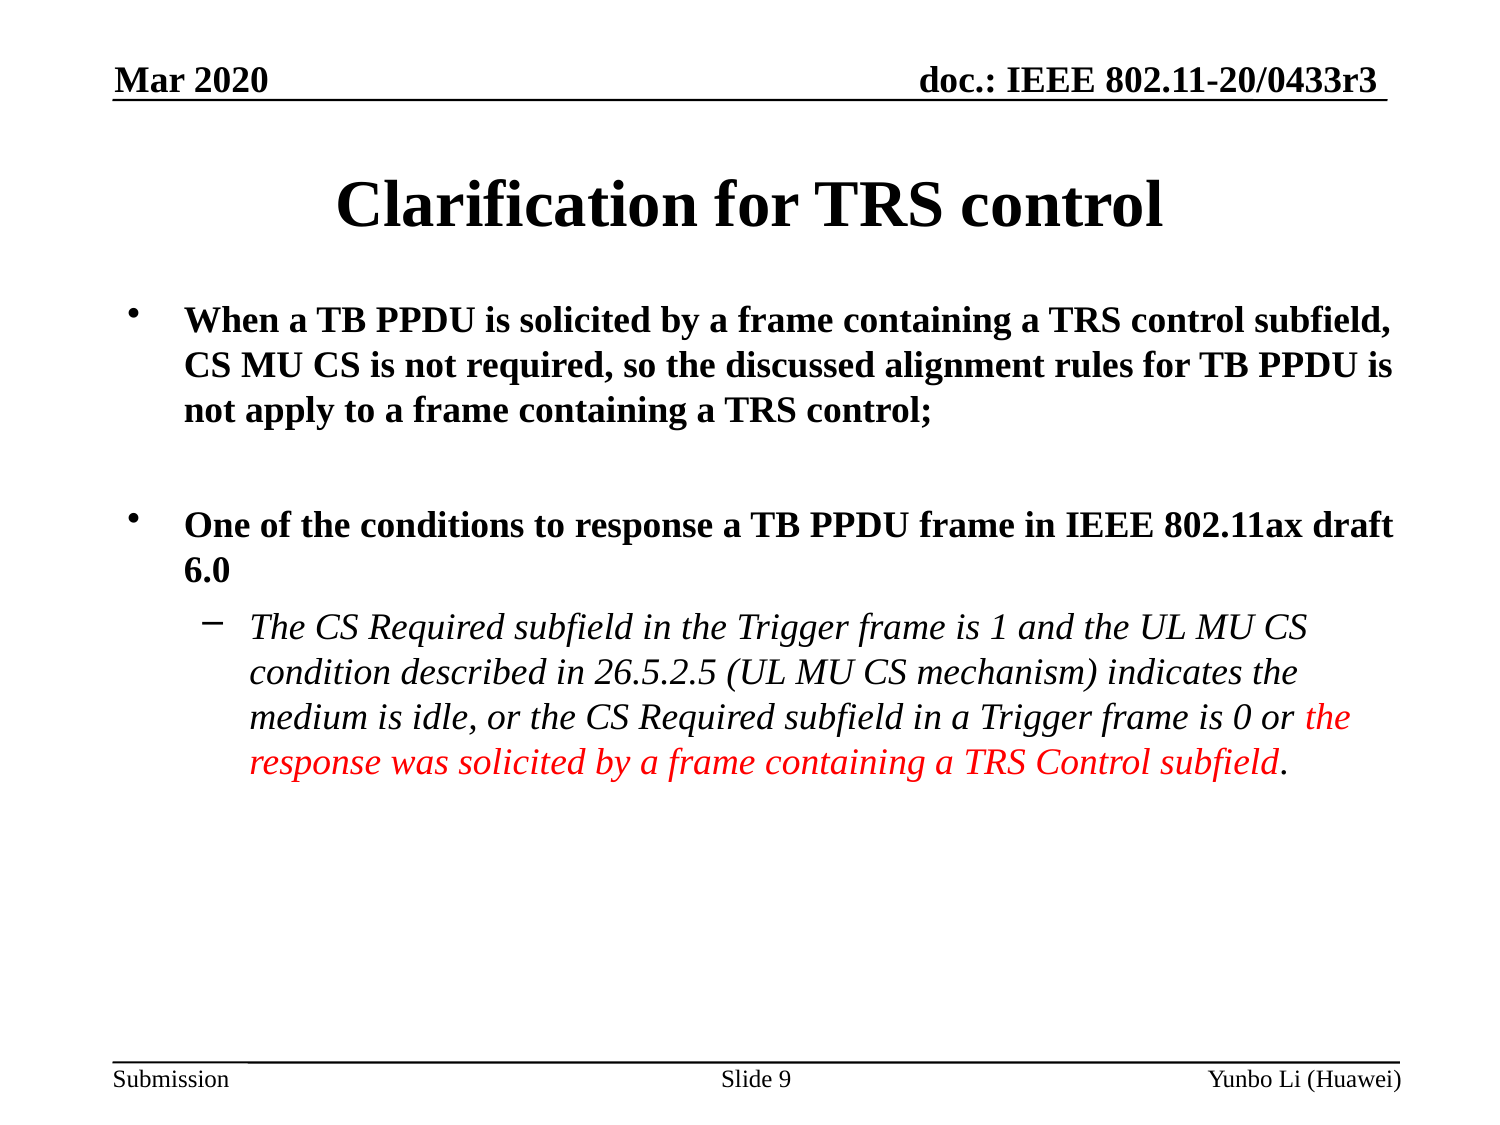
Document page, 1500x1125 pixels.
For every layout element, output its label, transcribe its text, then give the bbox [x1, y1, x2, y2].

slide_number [114, 54, 271, 101]
list When a TB PPDU is solicited by a frame containing a TRS control subfield, CS MU CS is not required, so the discussed alignment rules for TB PPDU is not apply to a frame containing a TRS control; One of the conditions to response a TB PPDU frame in IEEE 802.11ax draft 6.0 The CS Required subfield in the Trigger frame is 1 and the UL MU CS condition described in 26.5.2.5 (UL MU CS mechanism) indicates the medium is idle, or the CS Required subfield in a Trigger frame is 0 or the response was solicited by a frame containing a TRS Control subfield. [112, 287, 1425, 1024]
footer Yunbo Li (Huawei) [1204, 1061, 1402, 1093]
title Clarification for TRS control [112, 112, 1388, 288]
slide_number Slide 9 [712, 1061, 800, 1093]
